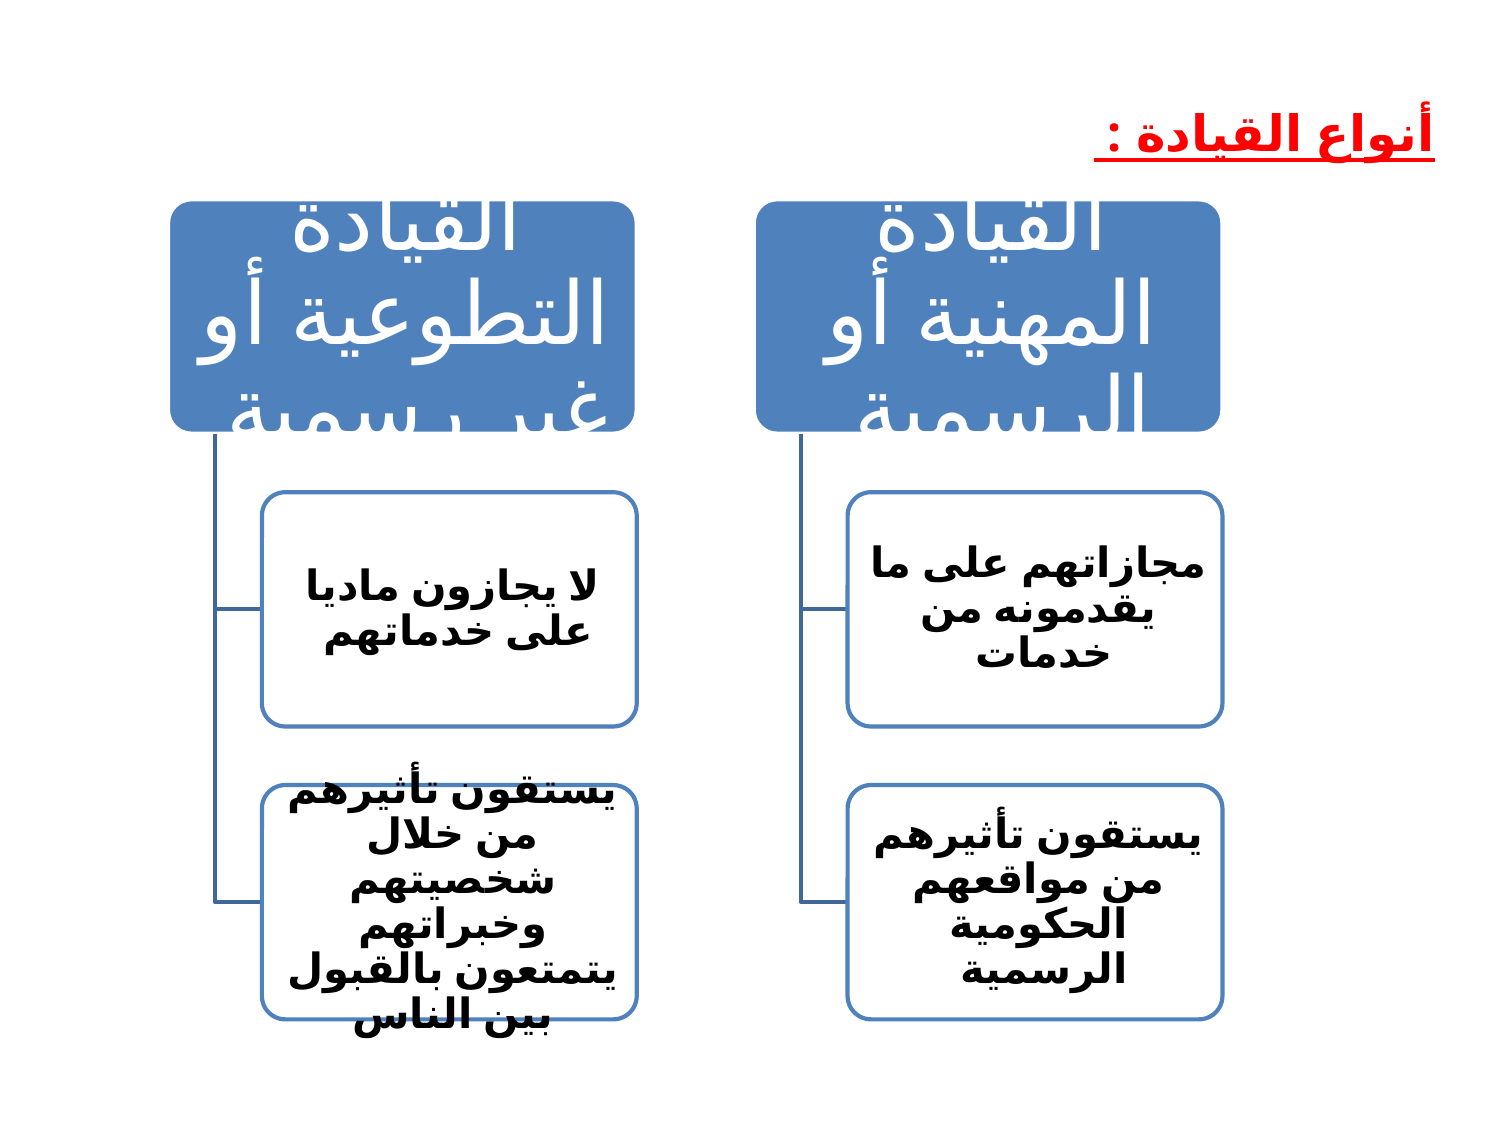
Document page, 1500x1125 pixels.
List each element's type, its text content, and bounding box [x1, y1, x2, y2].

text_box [140, 198, 1251, 1020]
text_box أنواع القيادة : [1079, 93, 1450, 169]
